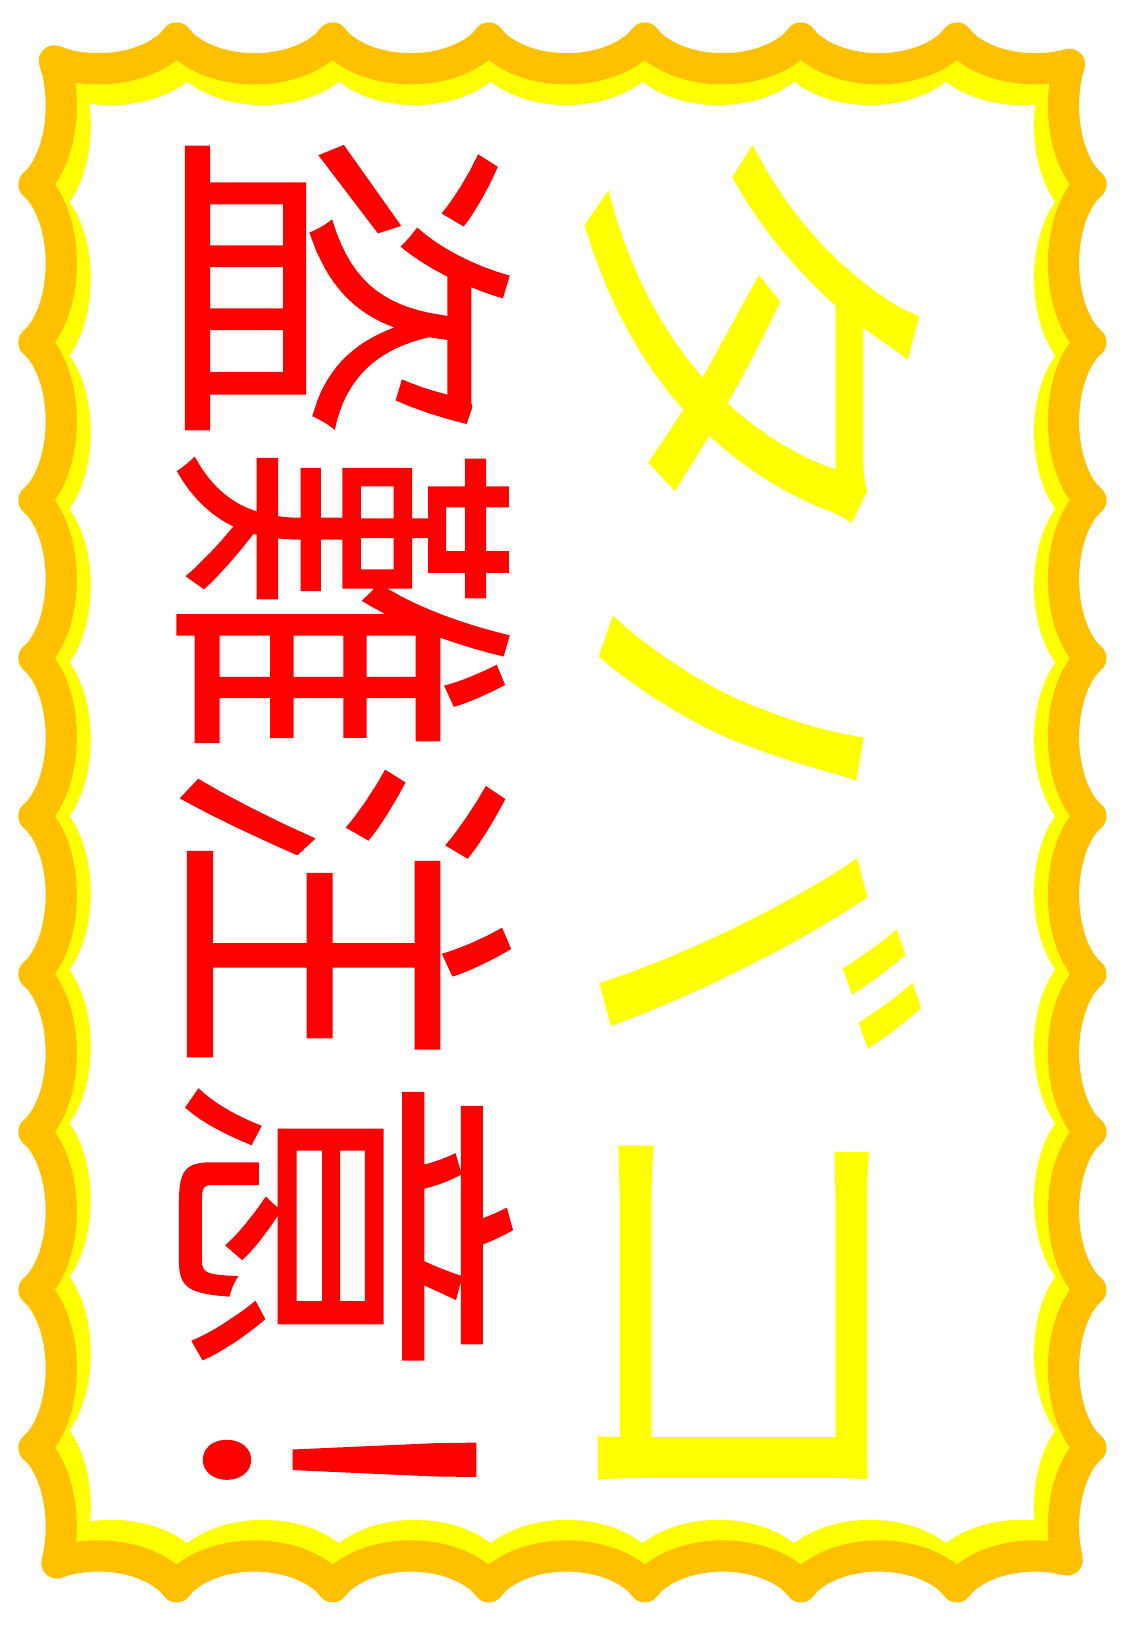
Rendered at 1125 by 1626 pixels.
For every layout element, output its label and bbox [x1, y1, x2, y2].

text_box [31, 35, 1094, 1589]
